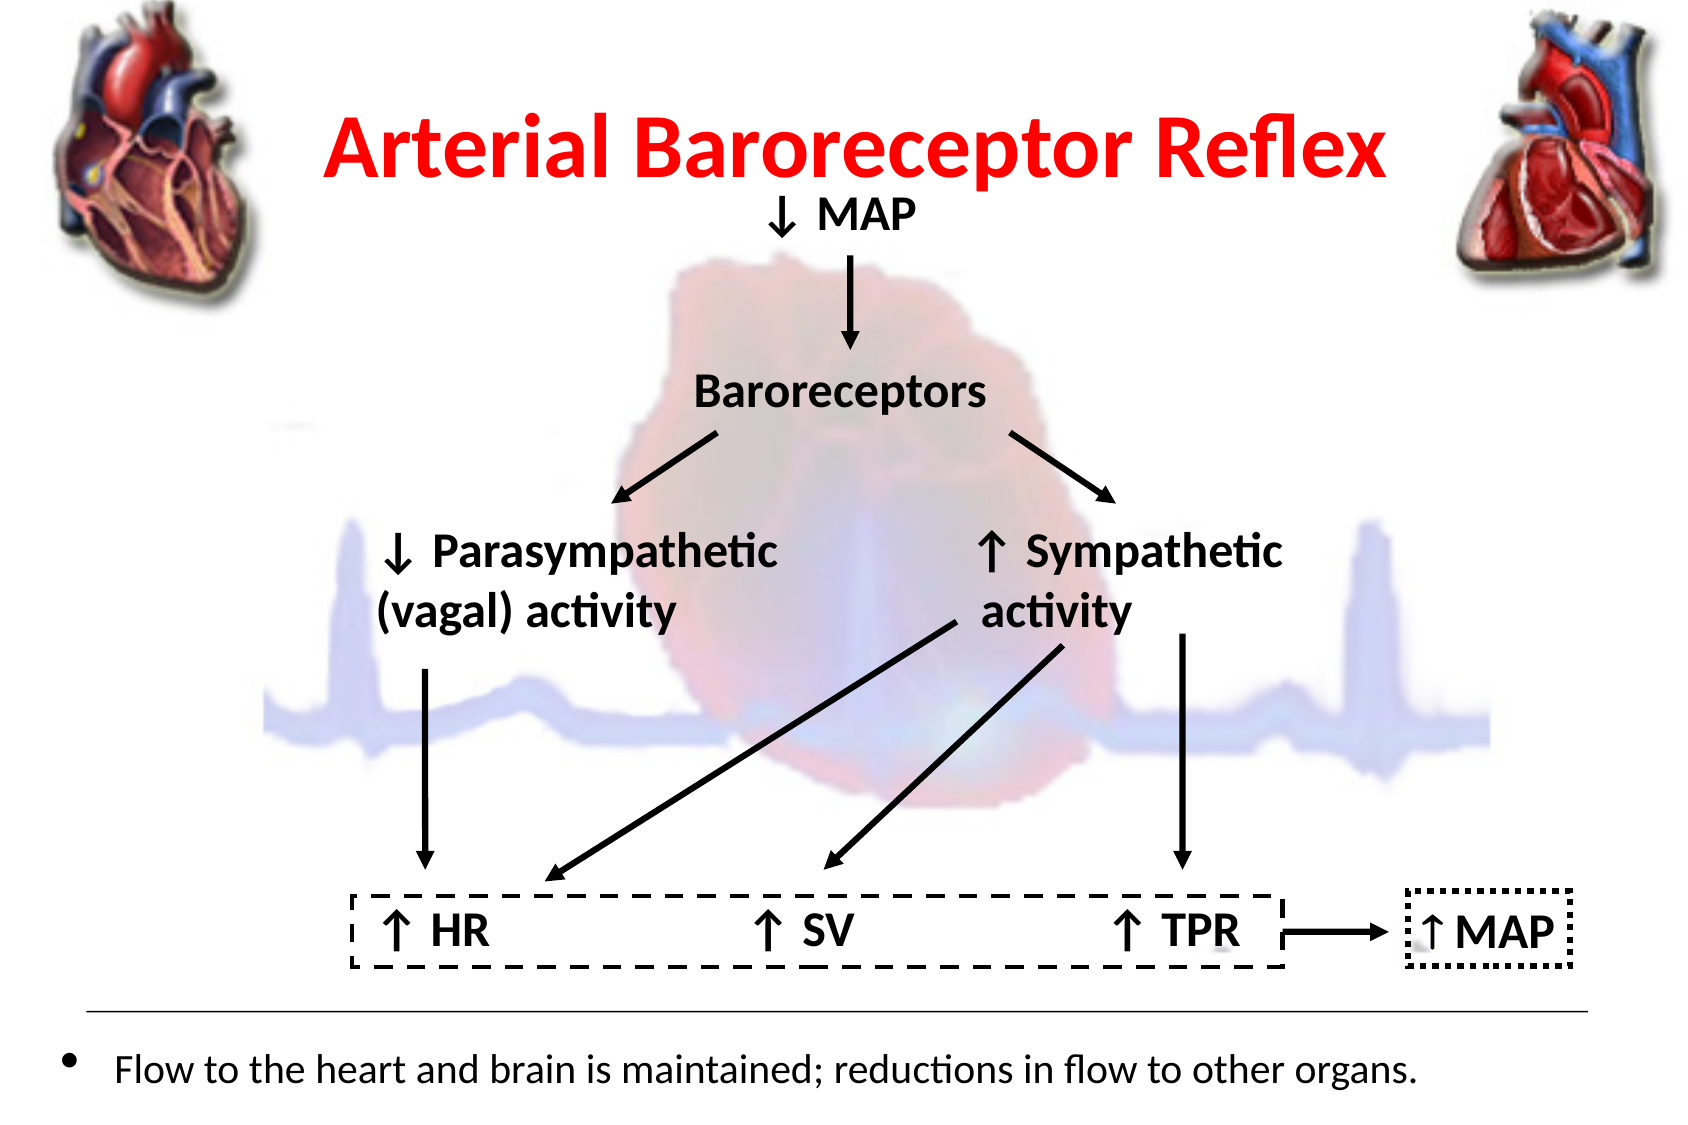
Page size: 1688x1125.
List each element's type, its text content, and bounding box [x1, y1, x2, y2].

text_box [351, 891, 1576, 968]
text_box Flow to the heart and brain is maintained; reductions in flow to other organs. [45, 1034, 1435, 1100]
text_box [358, 172, 1301, 889]
text_box Arterial Baroreceptor Reflex [193, 78, 1519, 204]
picture [0, 0, 1688, 1125]
